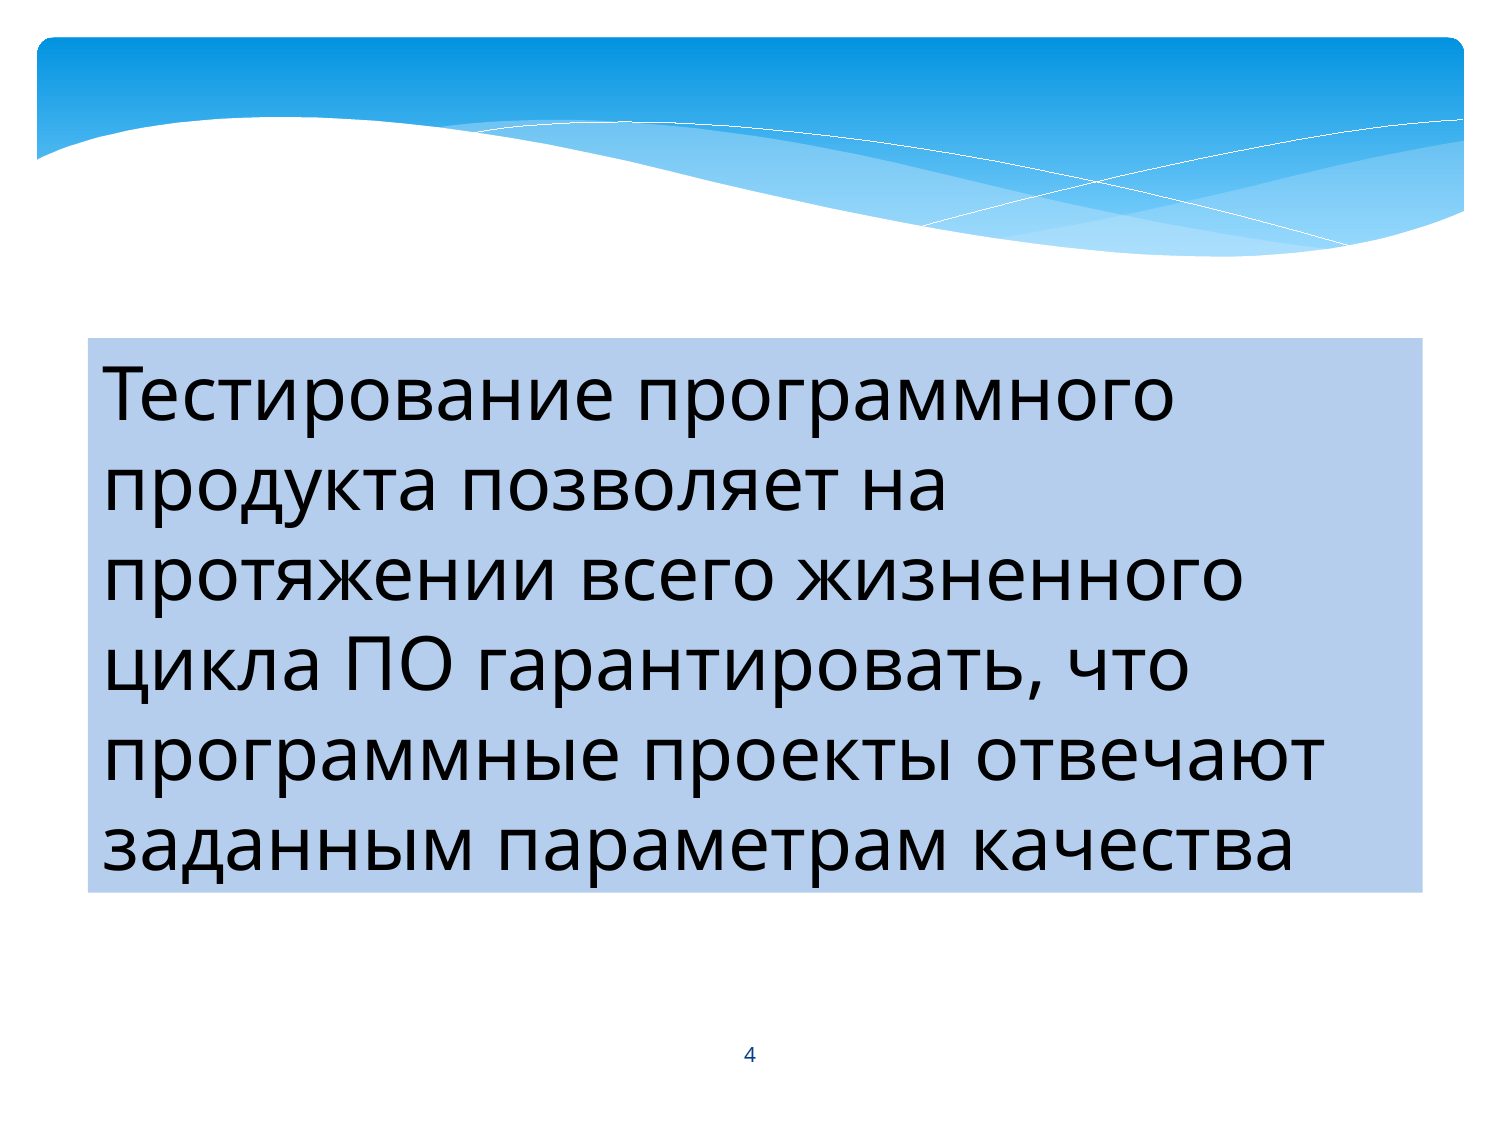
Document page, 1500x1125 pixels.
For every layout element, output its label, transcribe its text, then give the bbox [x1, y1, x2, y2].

text_box Тестирование программного продукта позволяет на протяжении всего жизненного цикла ПО гарантировать, что программные проекты отвечают заданным параметрам качества [87, 338, 1423, 893]
slide_number 4 [654, 1025, 846, 1086]
